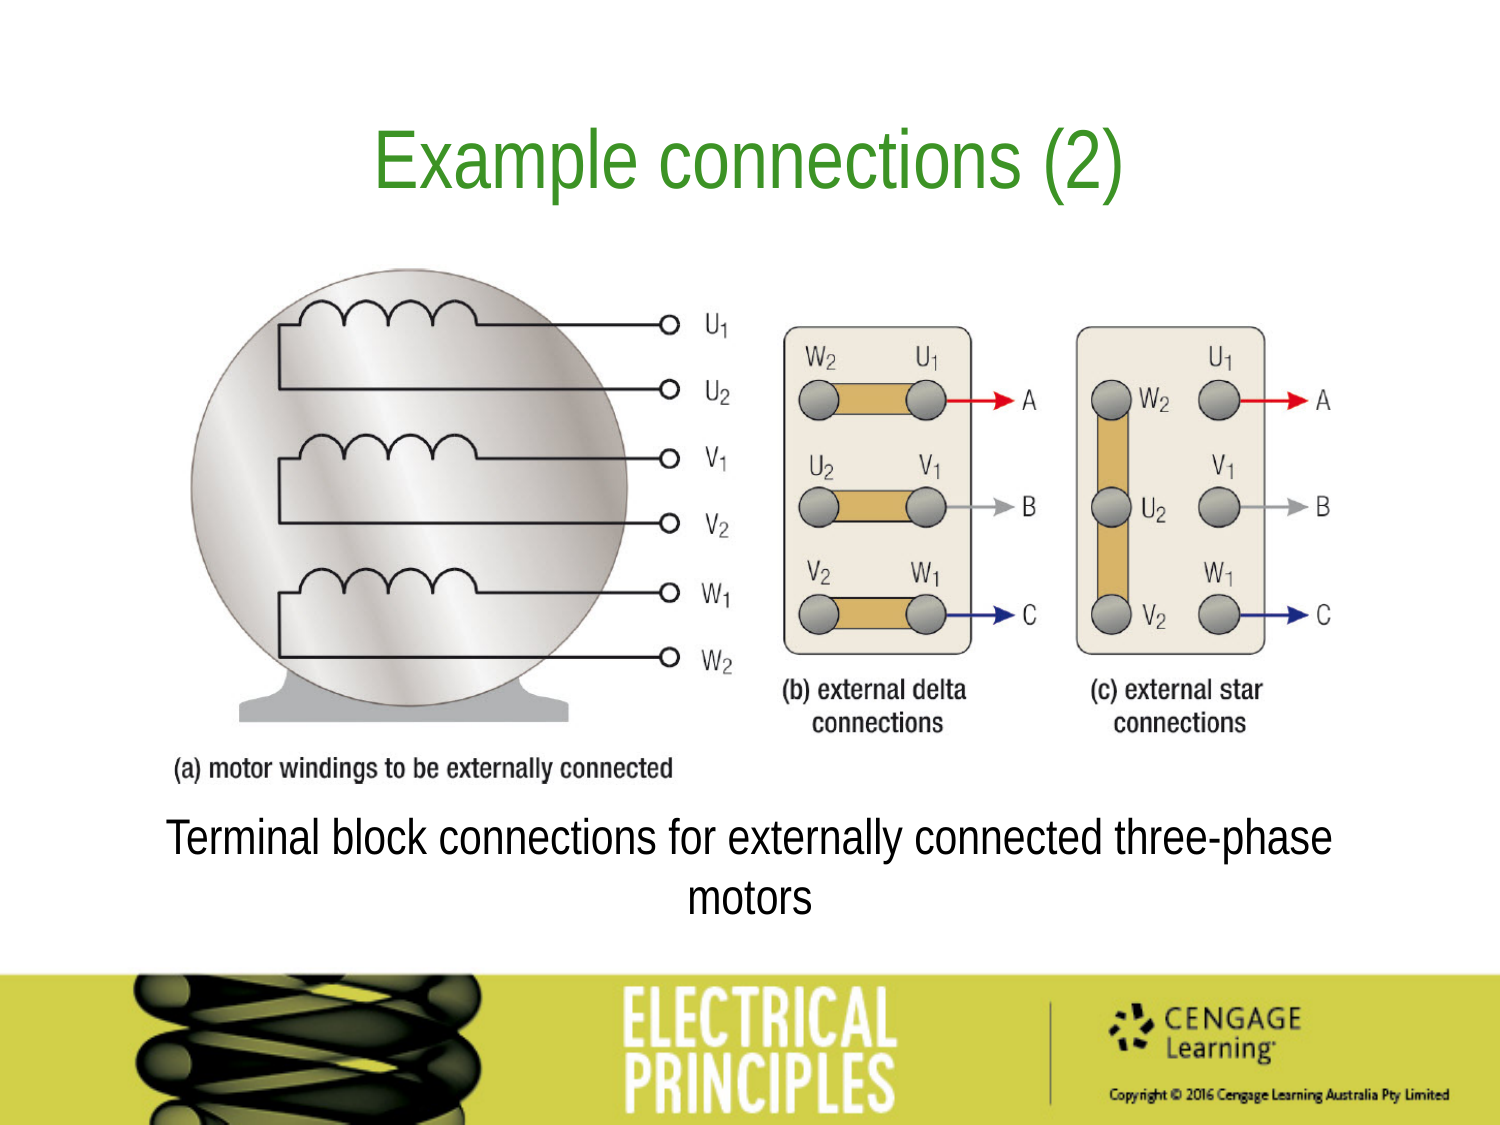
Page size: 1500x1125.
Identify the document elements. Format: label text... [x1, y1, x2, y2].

picture [0, 207, 1500, 1125]
title Example connections (2) [0, 0, 1500, 207]
text_box Terminal block connections for externally connected three-phase motors [100, 797, 1400, 932]
